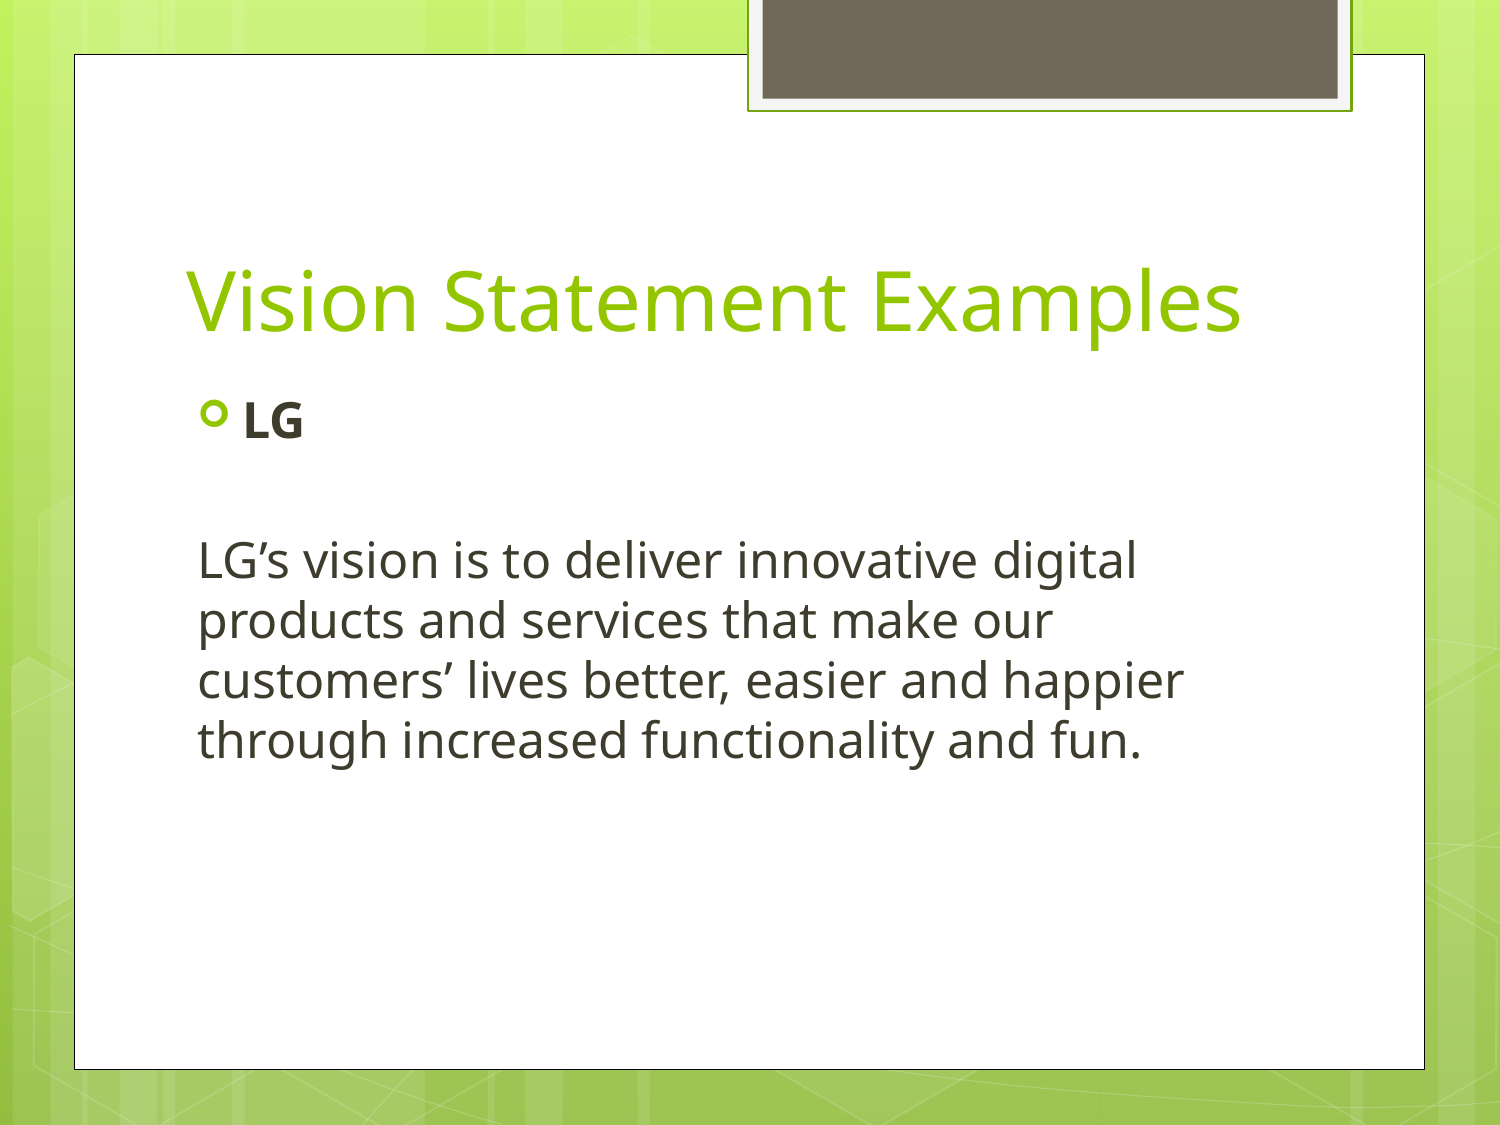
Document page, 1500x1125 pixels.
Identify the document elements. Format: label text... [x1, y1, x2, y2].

list LG LG’s vision is to deliver innovative digital products and services that make our customers’ lives better, easier and happier through increased functionality and fun. [171, 381, 1283, 957]
title Vision Statement Examples [171, 168, 1324, 357]
